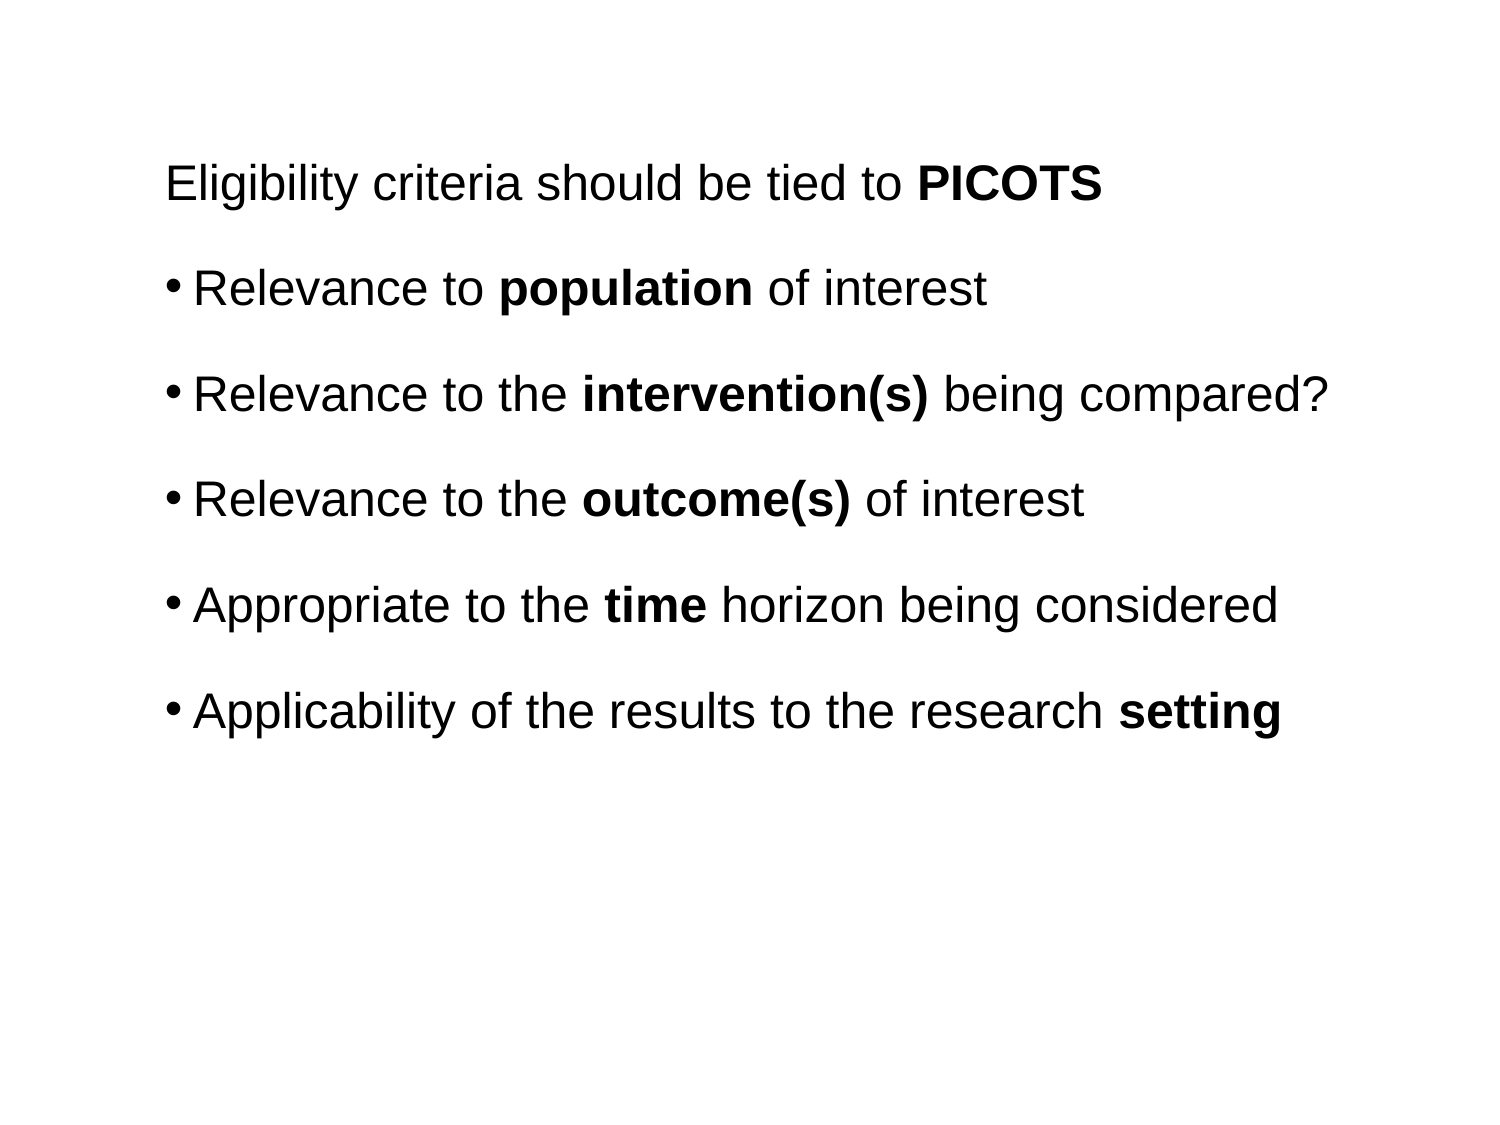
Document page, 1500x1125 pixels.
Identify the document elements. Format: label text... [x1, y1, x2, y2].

text_box Eligibility criteria should be tied to PICOTS Relevance to population of interest Relevance to the intervention(s) being compared? Relevance to the outcome(s) of interest Appropriate to the time horizon being considered Applicability of the results to the research setting [149, 112, 1444, 827]
